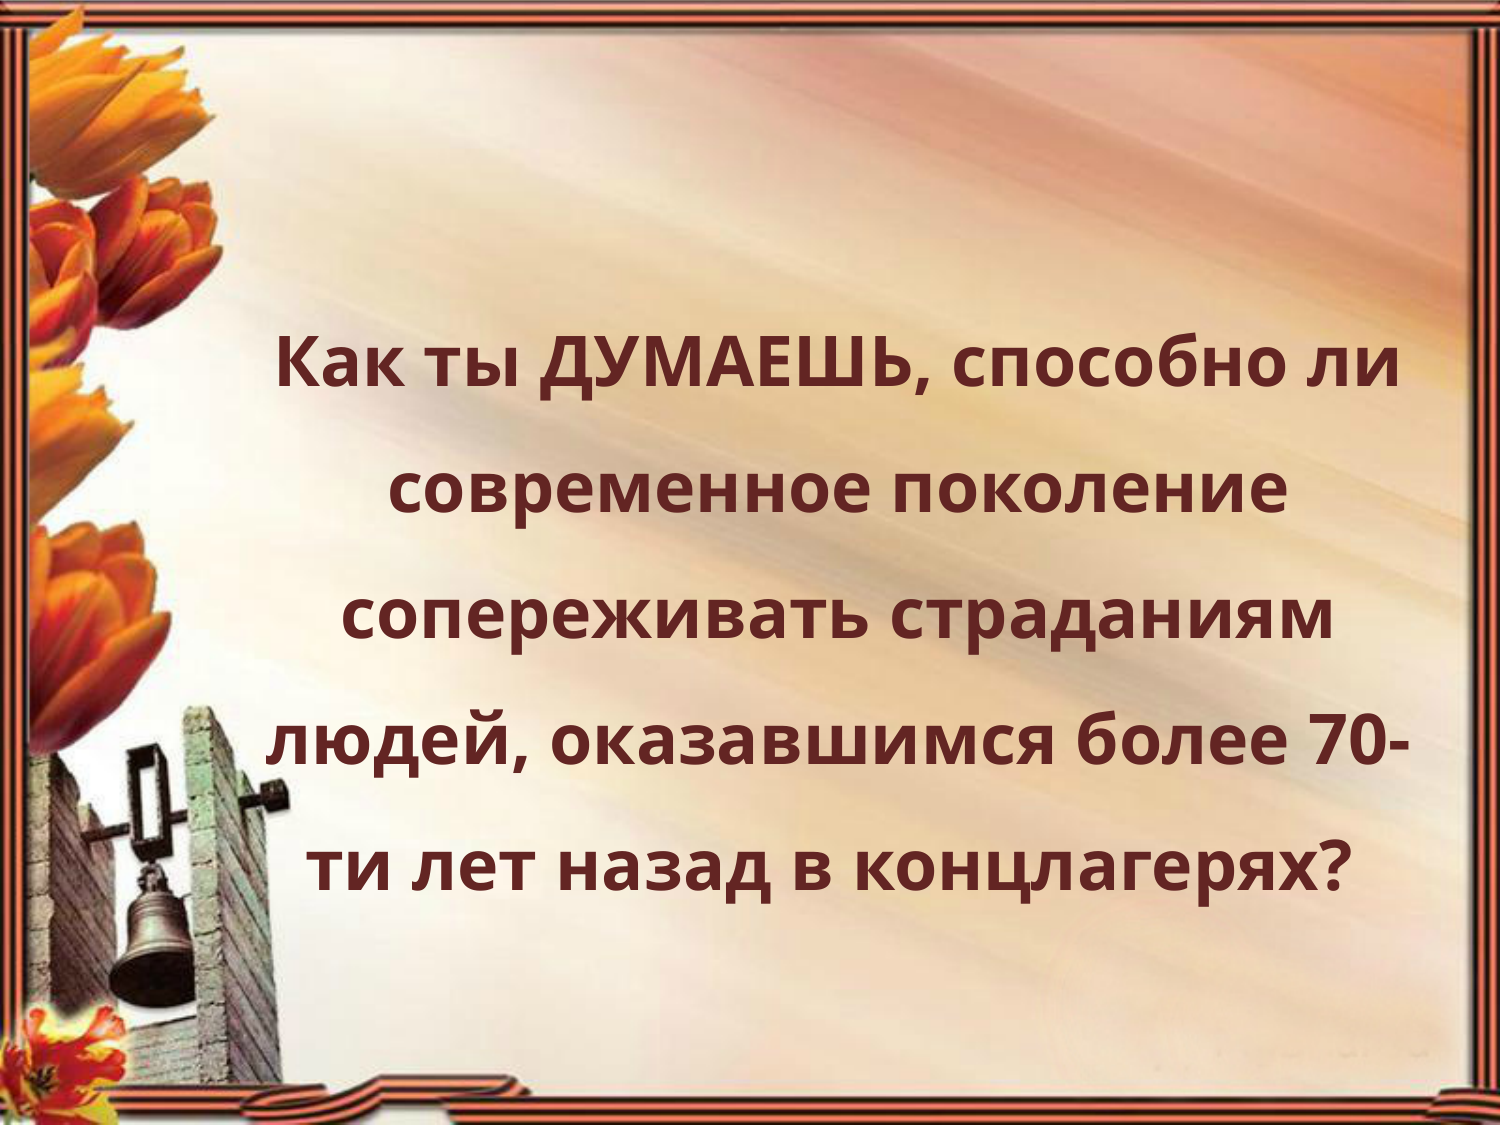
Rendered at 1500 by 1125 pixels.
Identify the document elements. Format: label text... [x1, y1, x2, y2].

picture [0, 0, 1500, 1125]
title Как ты ДУМАЕШЬ, способно ли современное поколение сопереживать страданиям людей, оказавшимся более 70-ти лет назад в концлагерях? [230, 267, 1447, 1080]
